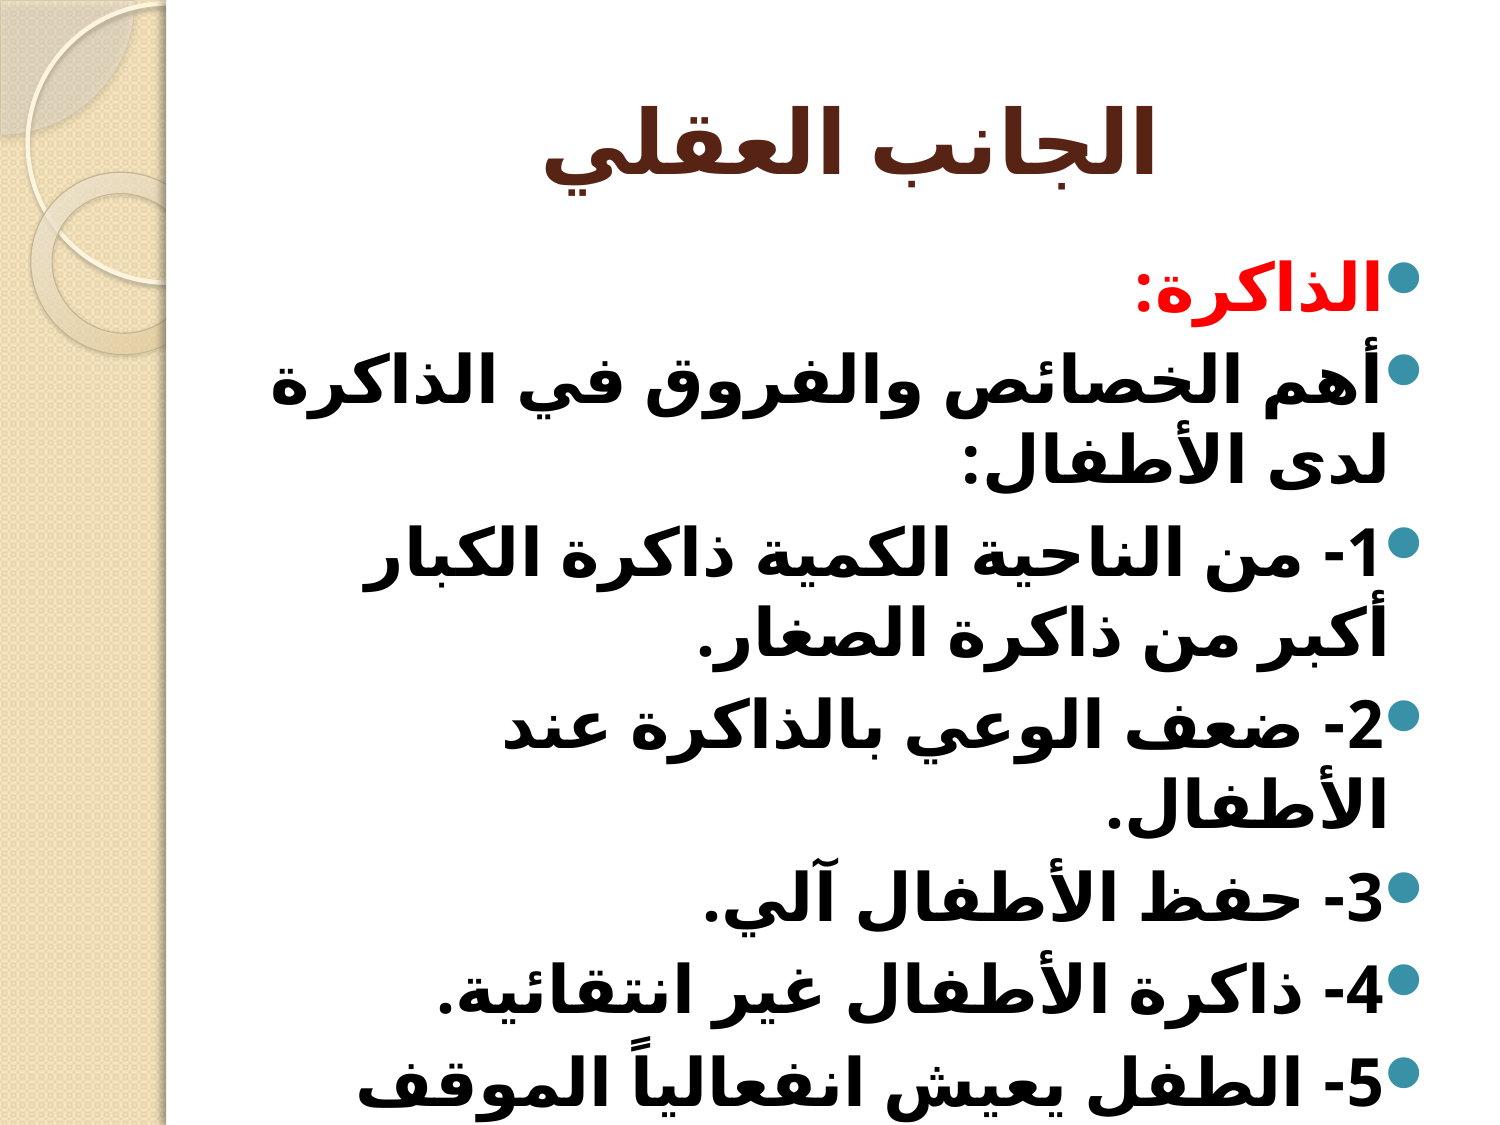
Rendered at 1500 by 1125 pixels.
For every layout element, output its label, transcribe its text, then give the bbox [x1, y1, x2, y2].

title الجانب العقلي [235, 45, 1466, 233]
list الذاكرة: أهم الخصائص والفروق في الذاكرة لدى الأطفال: 1- من الناحية الكمية ذاكرة الكبار أكبر من ذاكرة الصغار. 2- ضعف الوعي بالذاكرة عند الأطفال. 3- حفظ الأطفال آلي. 4- ذاكرة الأطفال غير انتقائية. 5- الطفل يعيش انفعالياً الموقف الذي يتذكره. [235, 237, 1466, 1025]
